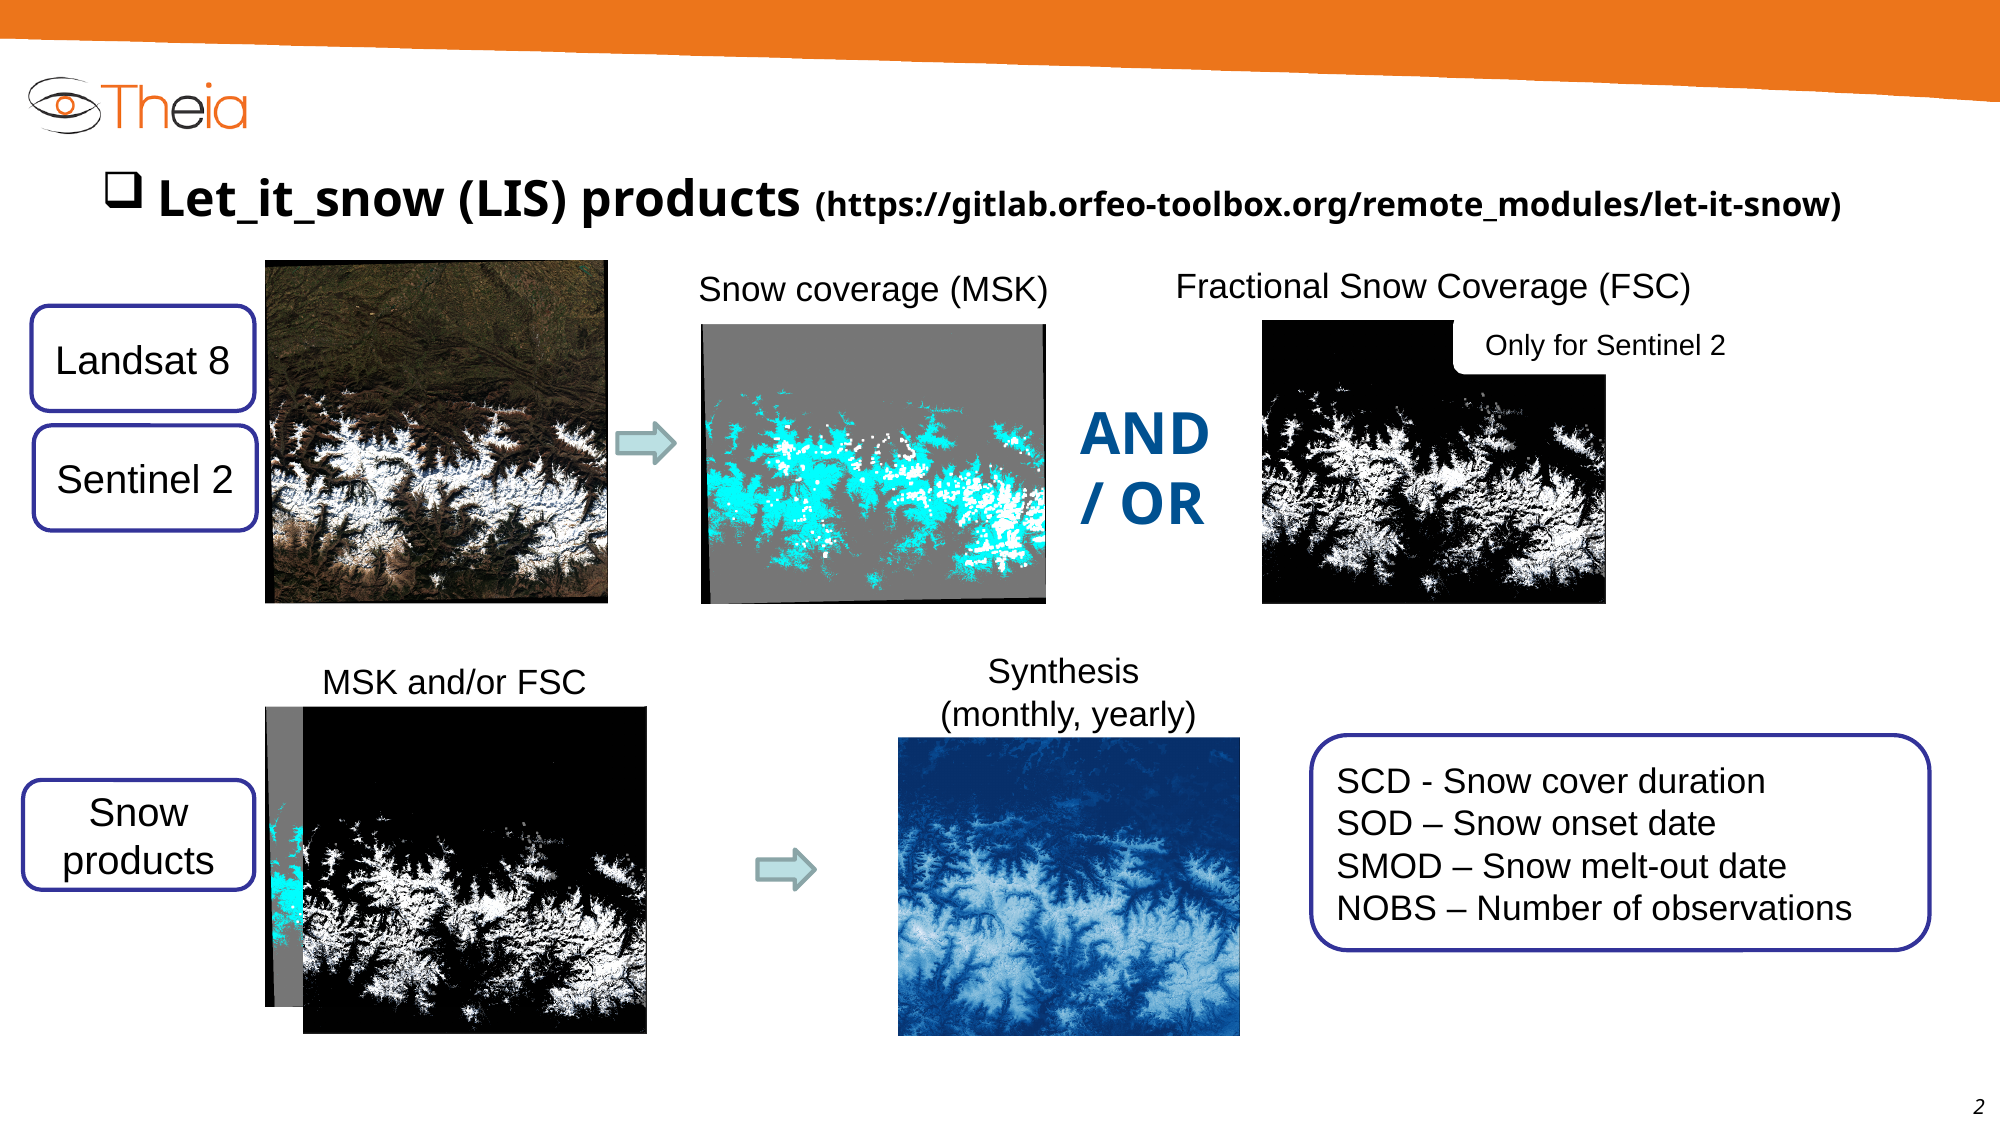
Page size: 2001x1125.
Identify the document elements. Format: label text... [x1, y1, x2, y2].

text_box [615, 421, 677, 466]
text_box Fractional Snow Coverage (FSC) [1137, 249, 1731, 320]
text_box Snow coverage (MSK) [650, 250, 1097, 325]
text_box [755, 847, 817, 892]
text_box AND / OR [1065, 388, 1242, 614]
title Let_it_snow (LIS) products (https://gitlab.orfeo-toolbox.org/remote_modules/let-it-snow) [86, 160, 1887, 233]
picture [897, 694, 1240, 1036]
picture [265, 662, 647, 1034]
text_box Synthesis (monthly, yearly) [846, 644, 1291, 738]
text_box SCD - Snow cover duration SOD – Snow onset date SMOD – Snow melt-out date NOBS – Number of observations [1309, 733, 1932, 953]
text_box Snow products [20, 777, 257, 892]
text_box Landsat 8 [29, 303, 257, 414]
text_box Only for Sentinel 2 [1612, 313, 1759, 375]
picture [0, 0, 2000, 153]
picture [265, 260, 608, 604]
picture [1262, 260, 1606, 604]
text_box MSK and/or FSC [254, 653, 655, 706]
picture [701, 260, 1046, 604]
text_box Sentinel 2 [31, 423, 259, 533]
